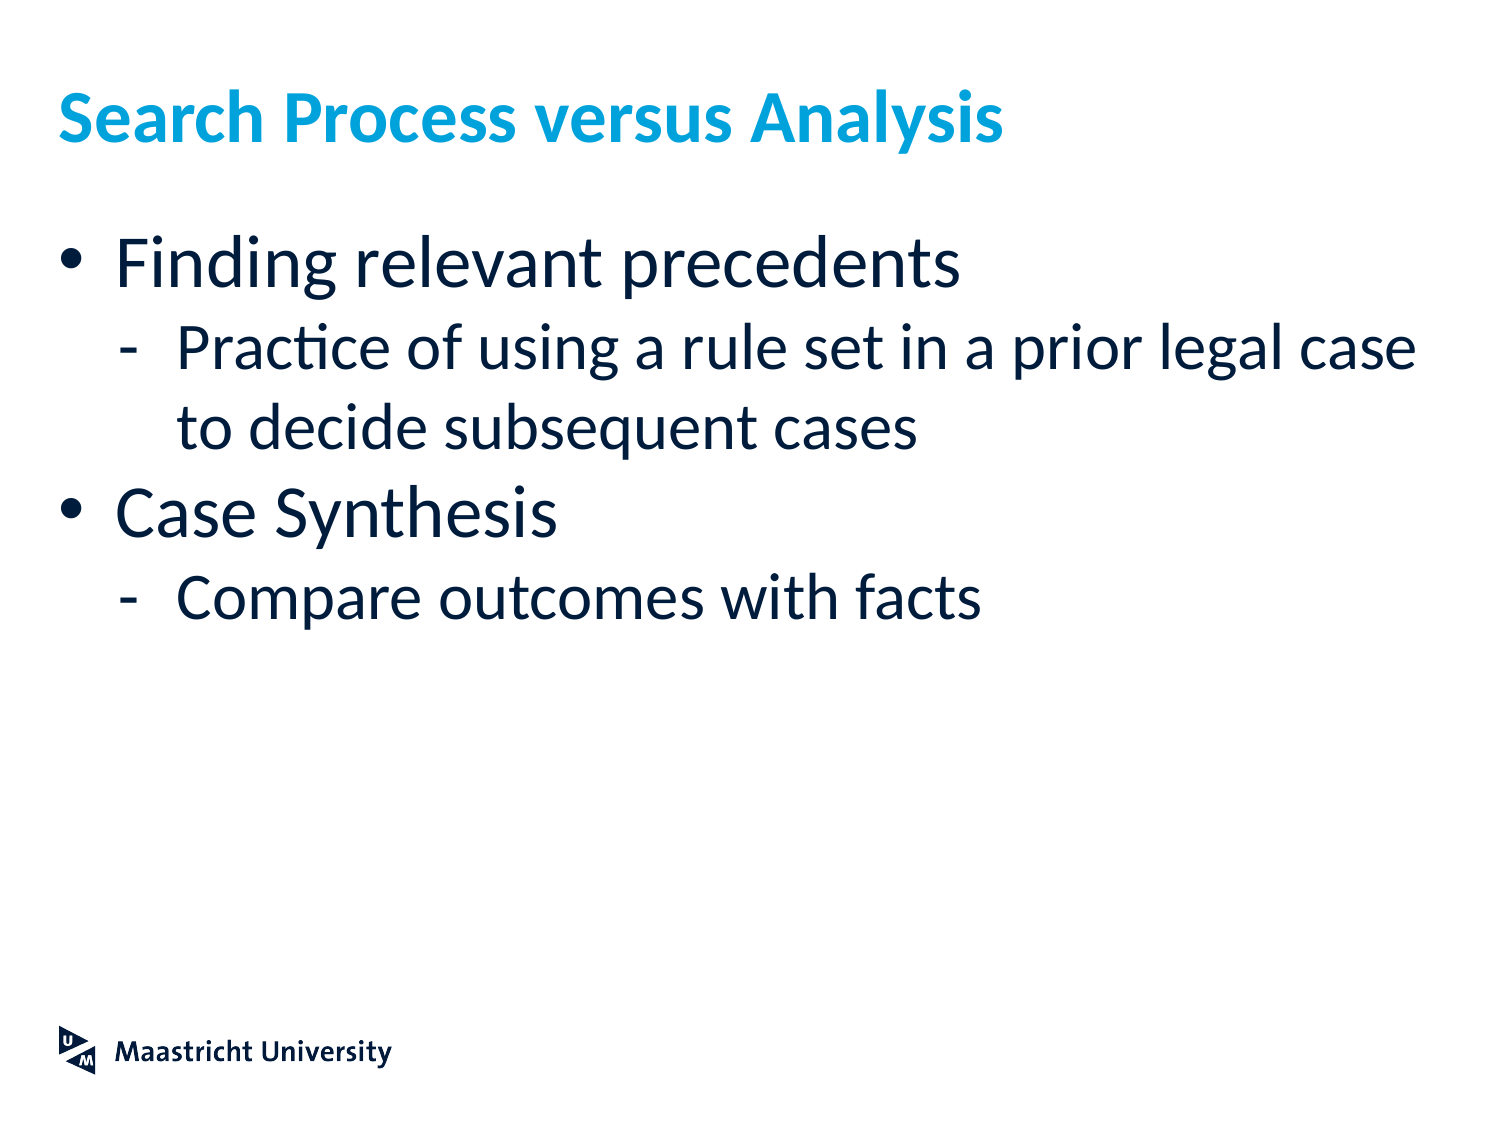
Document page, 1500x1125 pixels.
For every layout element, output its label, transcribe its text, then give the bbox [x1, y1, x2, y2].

picture [59, 1012, 405, 1096]
list Finding relevant precedents Practice of using a rule set in a prior legal case to decide subsequent cases Case Synthesis Compare outcomes with facts [59, 212, 1425, 808]
title Search Process versus Analysis [59, 67, 1425, 192]
